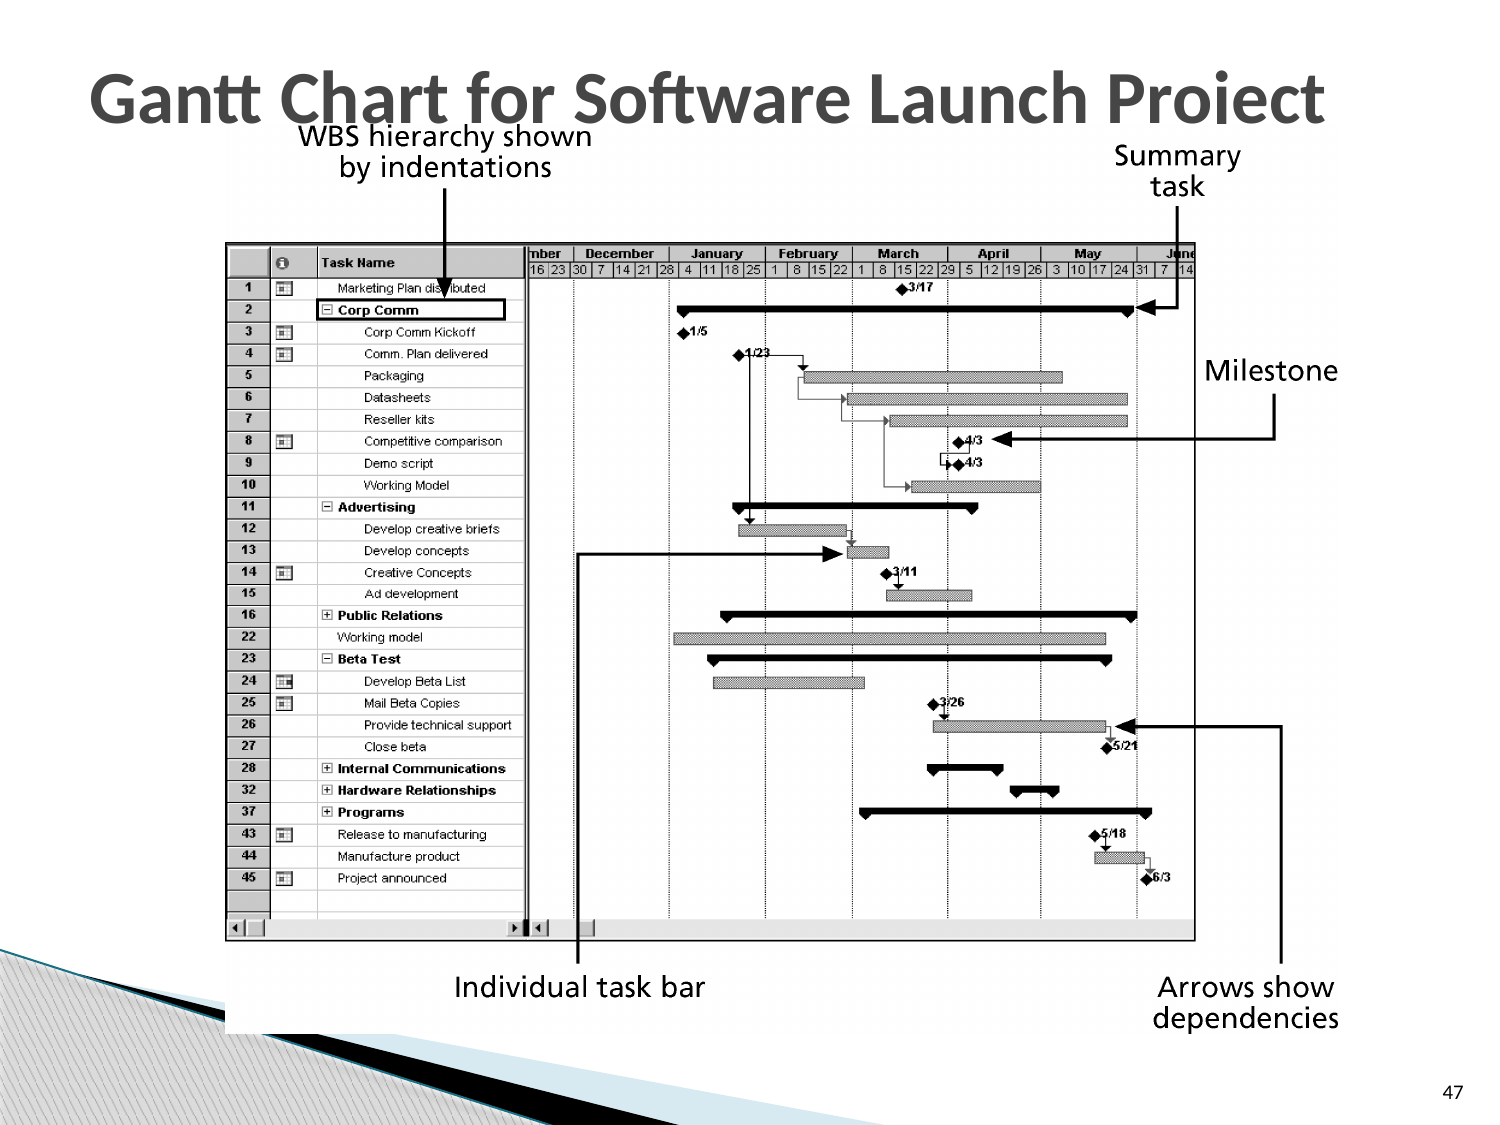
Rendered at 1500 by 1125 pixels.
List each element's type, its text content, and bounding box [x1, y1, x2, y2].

slide_number 47 [1418, 1051, 1479, 1112]
picture [224, 124, 1338, 1034]
title Gantt Chart for Software Launch Project [75, 0, 1425, 188]
